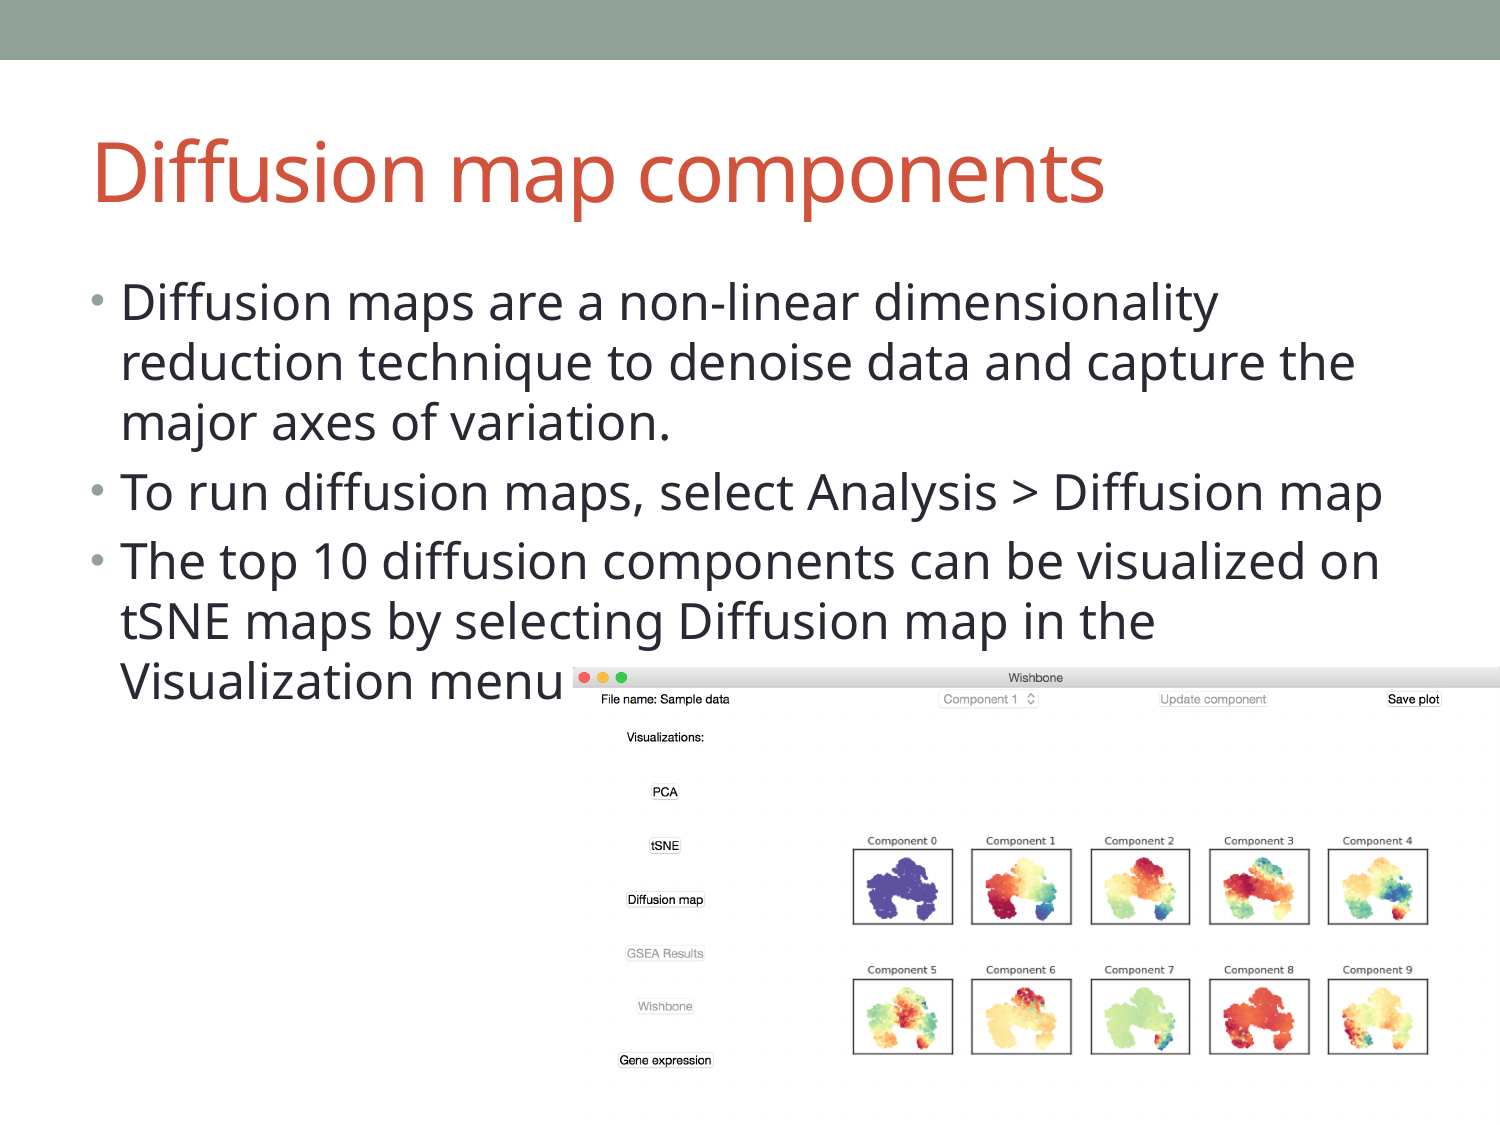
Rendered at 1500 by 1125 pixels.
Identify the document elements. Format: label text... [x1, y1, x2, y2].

picture [572, 667, 1500, 1125]
title Diffusion map components [75, 87, 1425, 250]
list Diffusion maps are a non-linear dimensionality reduction technique to denoise data and capture the major axes of variation. To run diffusion maps, select Analysis > Diffusion map The top 10 diffusion components can be visualized on tSNE maps by selecting Diffusion map in the Visualization menu [75, 262, 1425, 1063]
